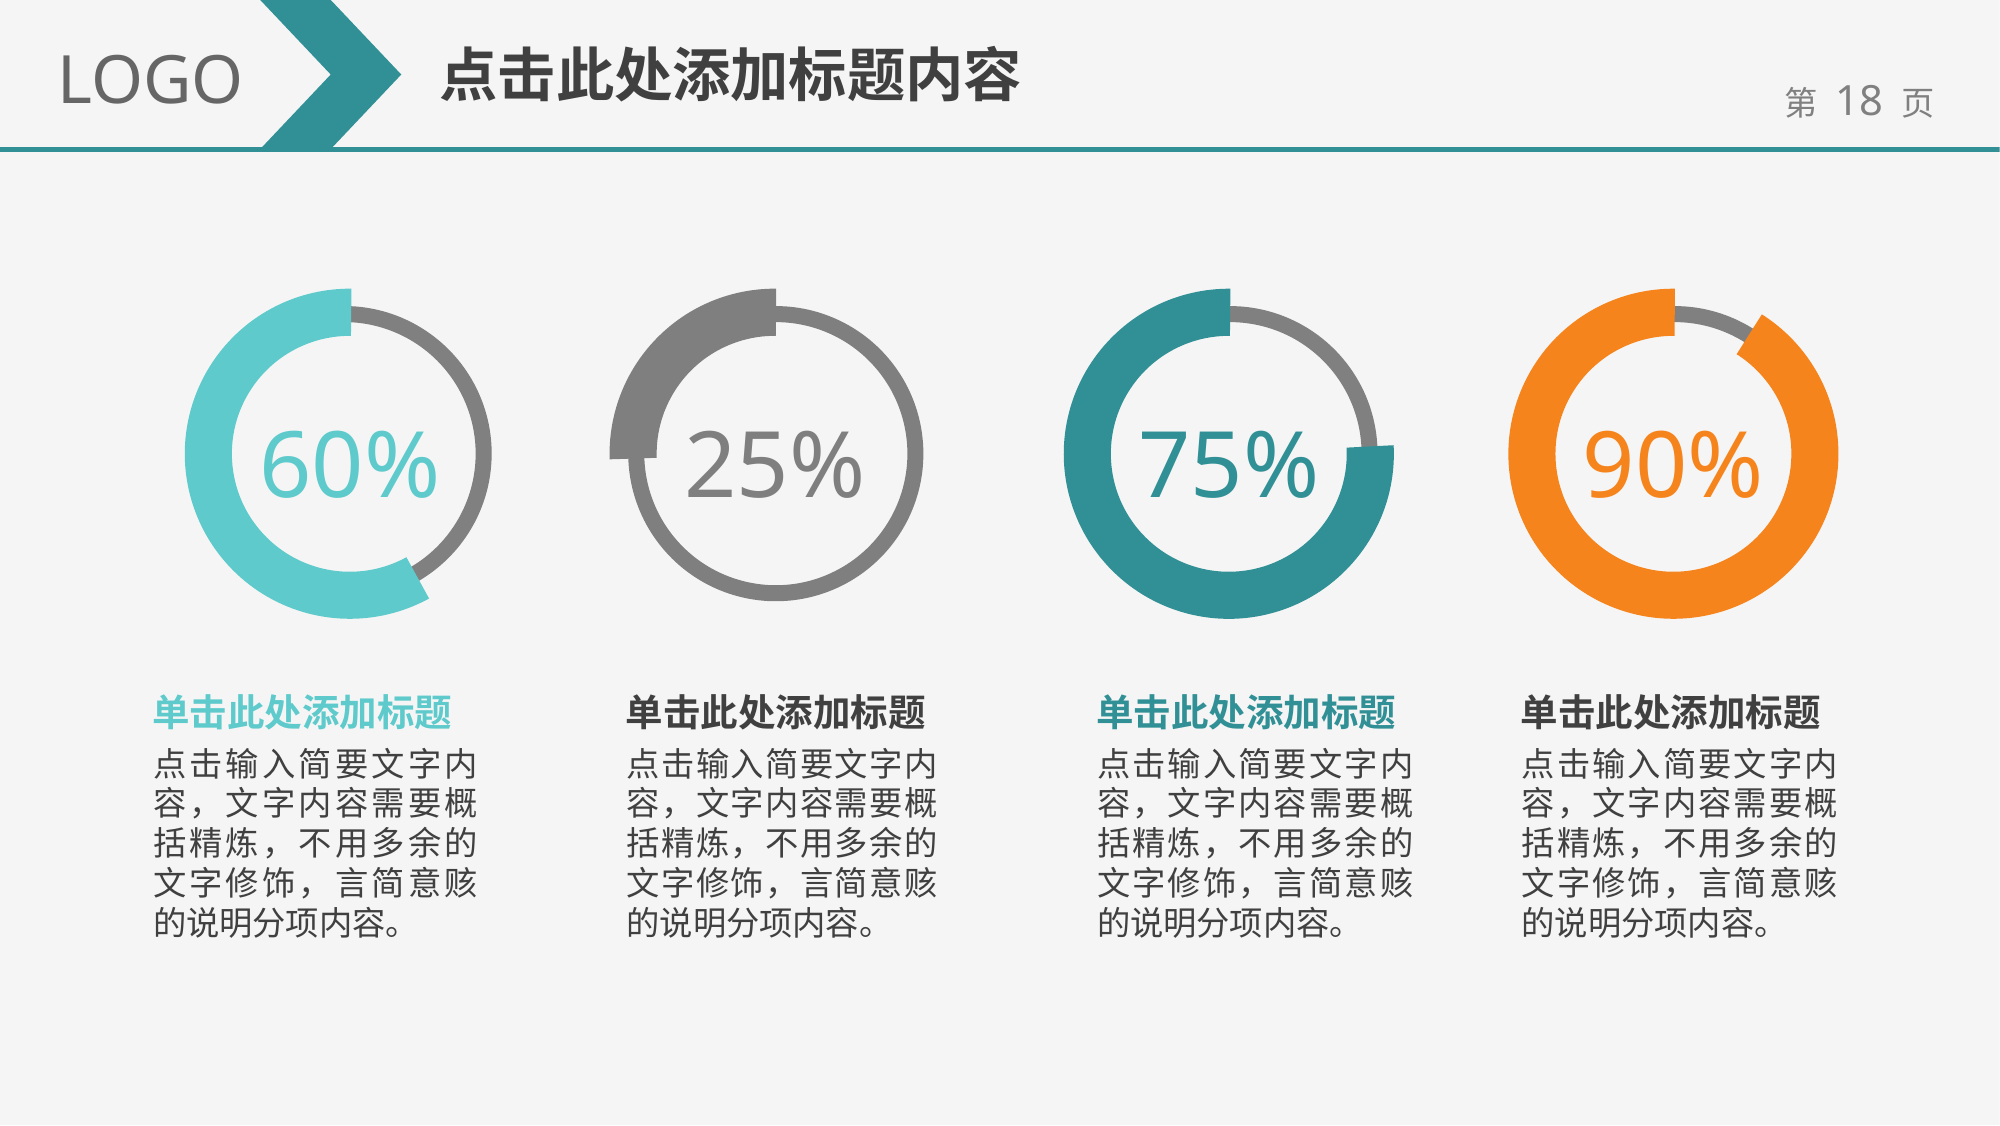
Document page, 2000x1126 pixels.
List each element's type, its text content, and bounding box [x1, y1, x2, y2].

text_box 点击输入简要文字内容，文字内容需要概括精炼，不用多余的文字修饰，言简意赅的说明分项内容。 [611, 742, 953, 950]
text_box 点击此处添加标题内容 [424, 31, 1095, 116]
text_box 点击输入简要文字内容，文字内容需要概括精炼，不用多余的文字修饰，言简意赅的说明分项内容。 [1506, 742, 1853, 950]
text_box 点击输入简要文字内容，文字内容需要概括精炼，不用多余的文字修饰，言简意赅的说明分项内容。 [1082, 742, 1429, 950]
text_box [1063, 288, 1395, 619]
text_box LOGO [42, 29, 259, 125]
text_box [258, 0, 403, 148]
text_box 单击此处添加标题 [611, 681, 985, 742]
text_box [609, 288, 940, 619]
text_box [184, 288, 516, 619]
text_box 点击输入简要文字内容，文字内容需要概括精炼，不用多余的文字修饰，言简意赅的说明分项内容。 [138, 742, 493, 950]
text_box 单击此处添加标题 [137, 681, 519, 742]
text_box 单击此处添加标题 [1081, 681, 1455, 742]
text_box 单击此处添加标题 [1506, 681, 1880, 742]
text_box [1508, 288, 1839, 619]
